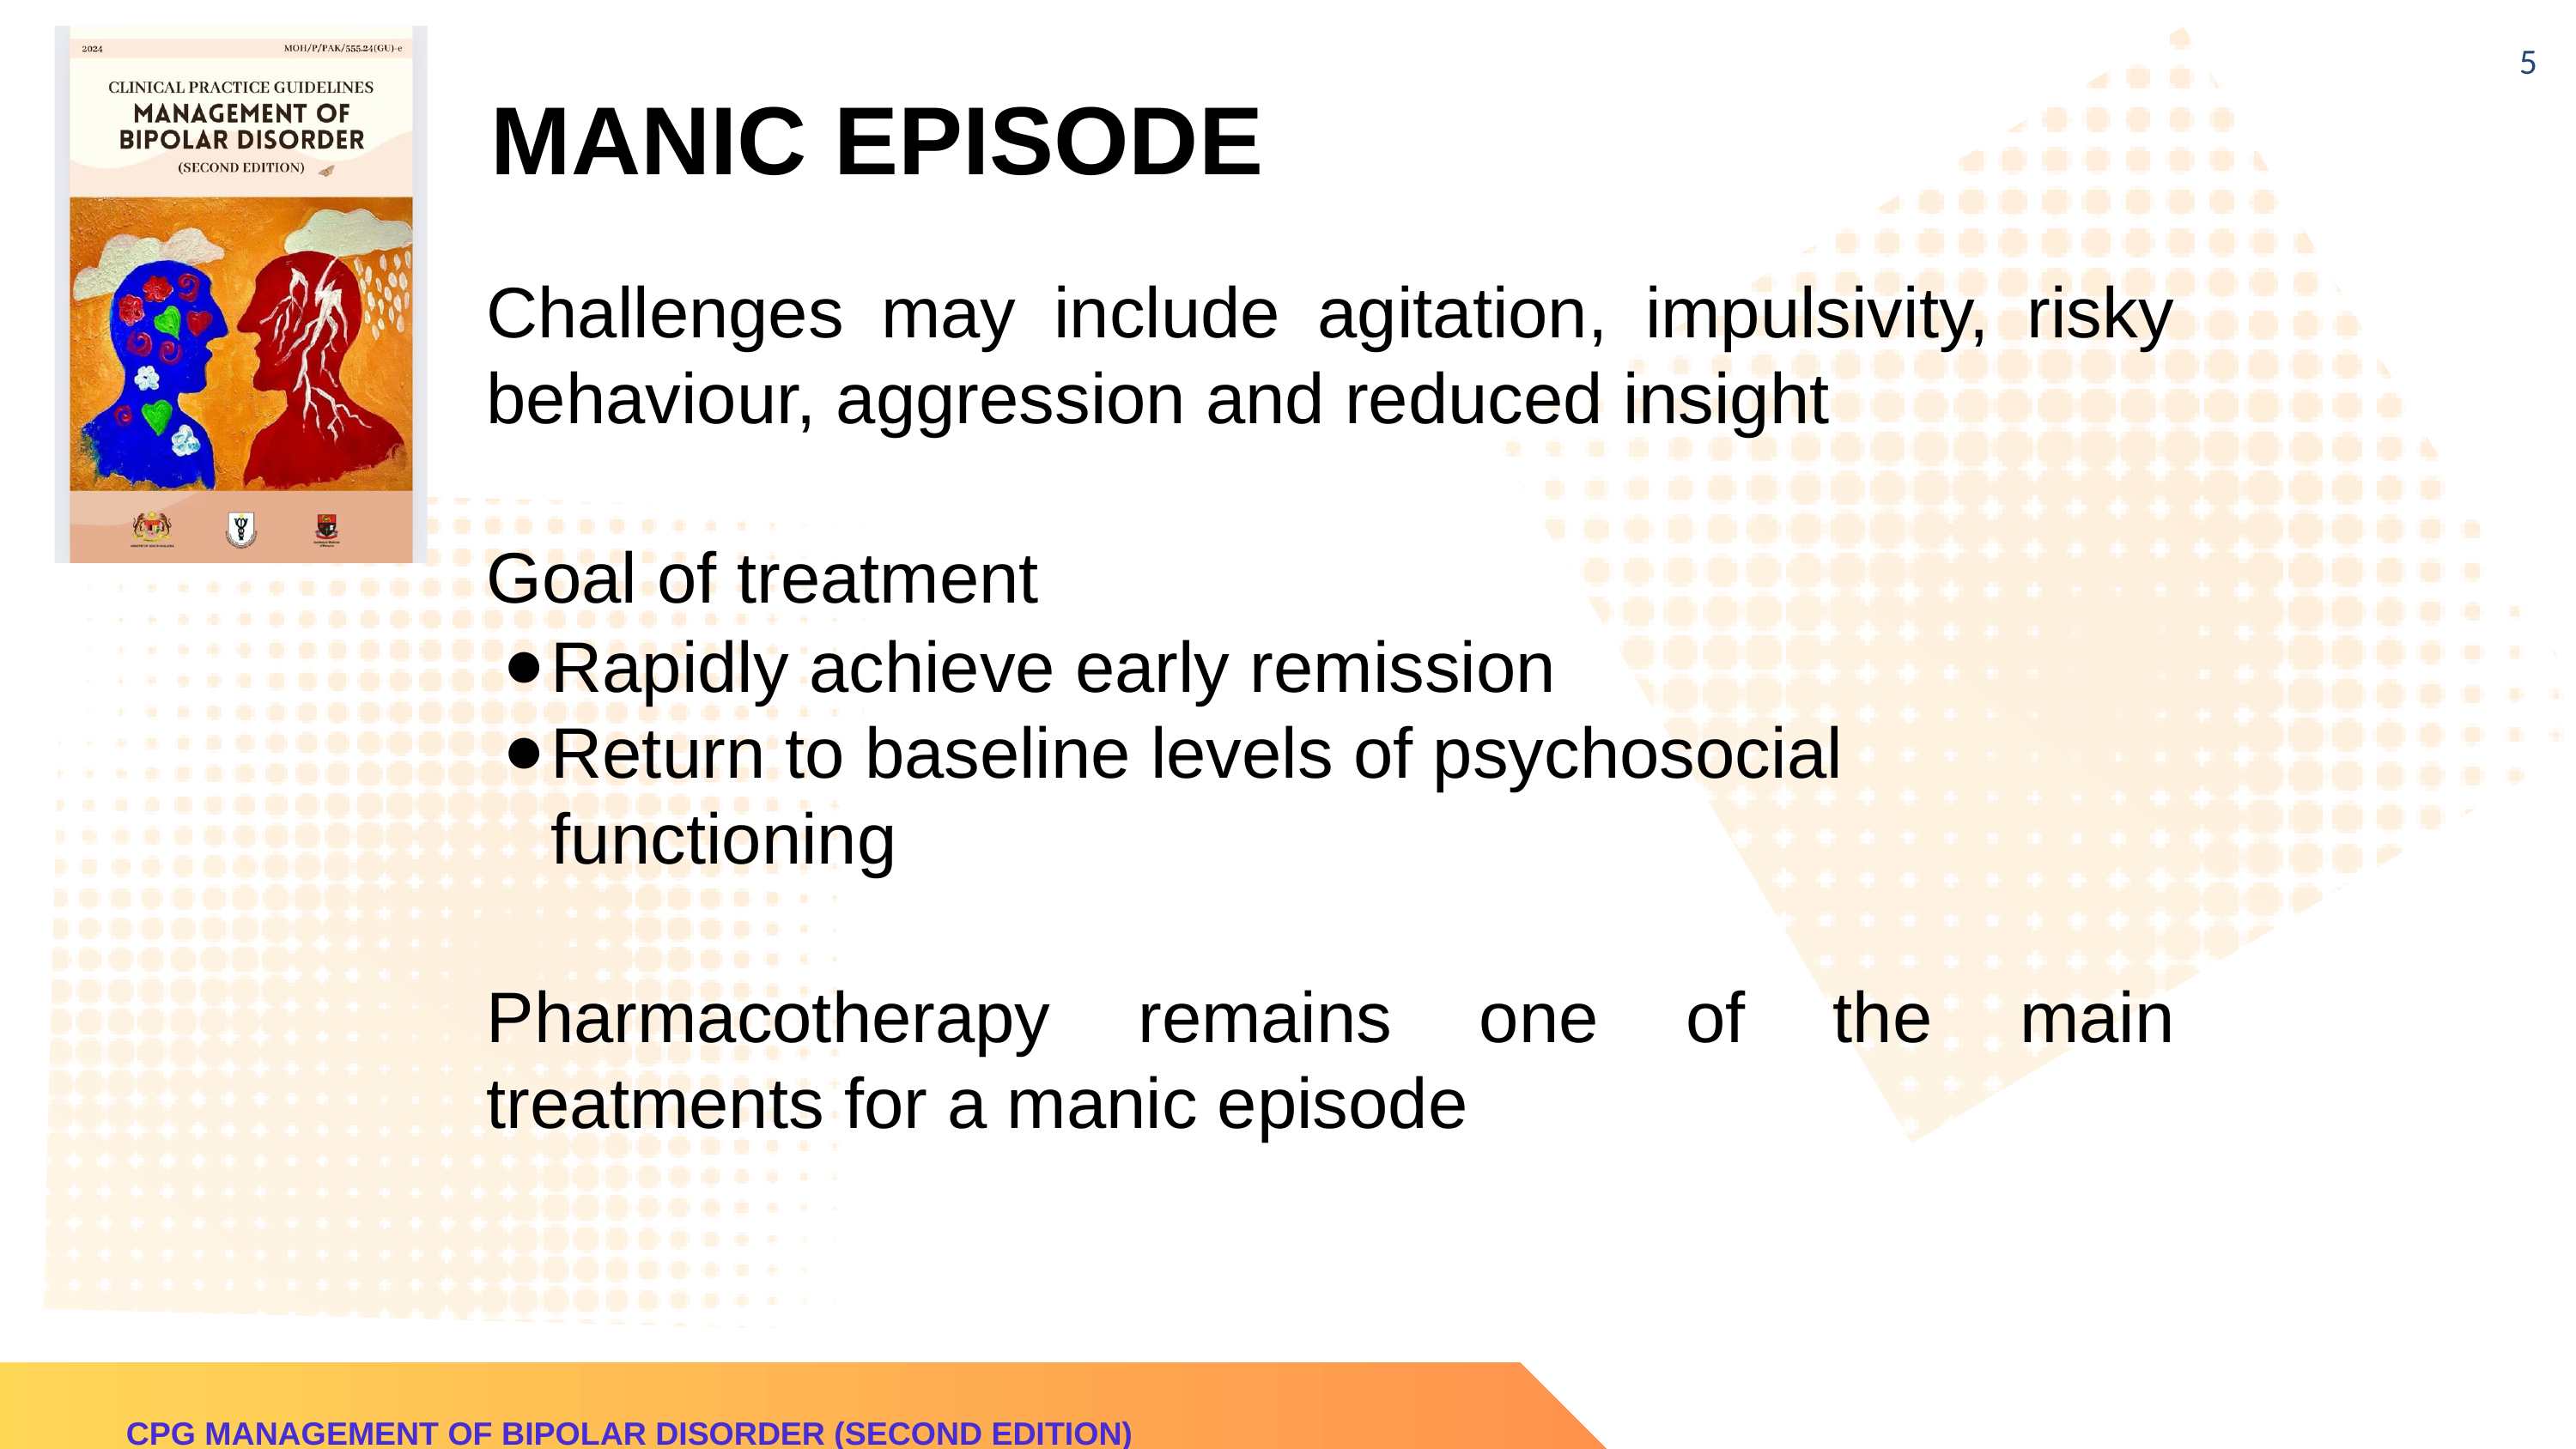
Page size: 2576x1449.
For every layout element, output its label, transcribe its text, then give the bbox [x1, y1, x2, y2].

slide_number ‹#› [2250, 34, 2551, 87]
text_box [43, 496, 858, 1331]
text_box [0, 1361, 1648, 1449]
text_box MANIC EPISODE [477, 71, 1883, 262]
text_box Challenges may include agitation, impulsivity, risky behaviour, aggression and reduced insight Goal of treatment Rapidly achieve early remission Return to baseline levels of psychosocial functioning Pharmacotherapy remains one of the main treatments for a manic episode [477, 262, 2184, 946]
text_box [54, 26, 428, 563]
text_box [1794, 26, 2576, 1144]
